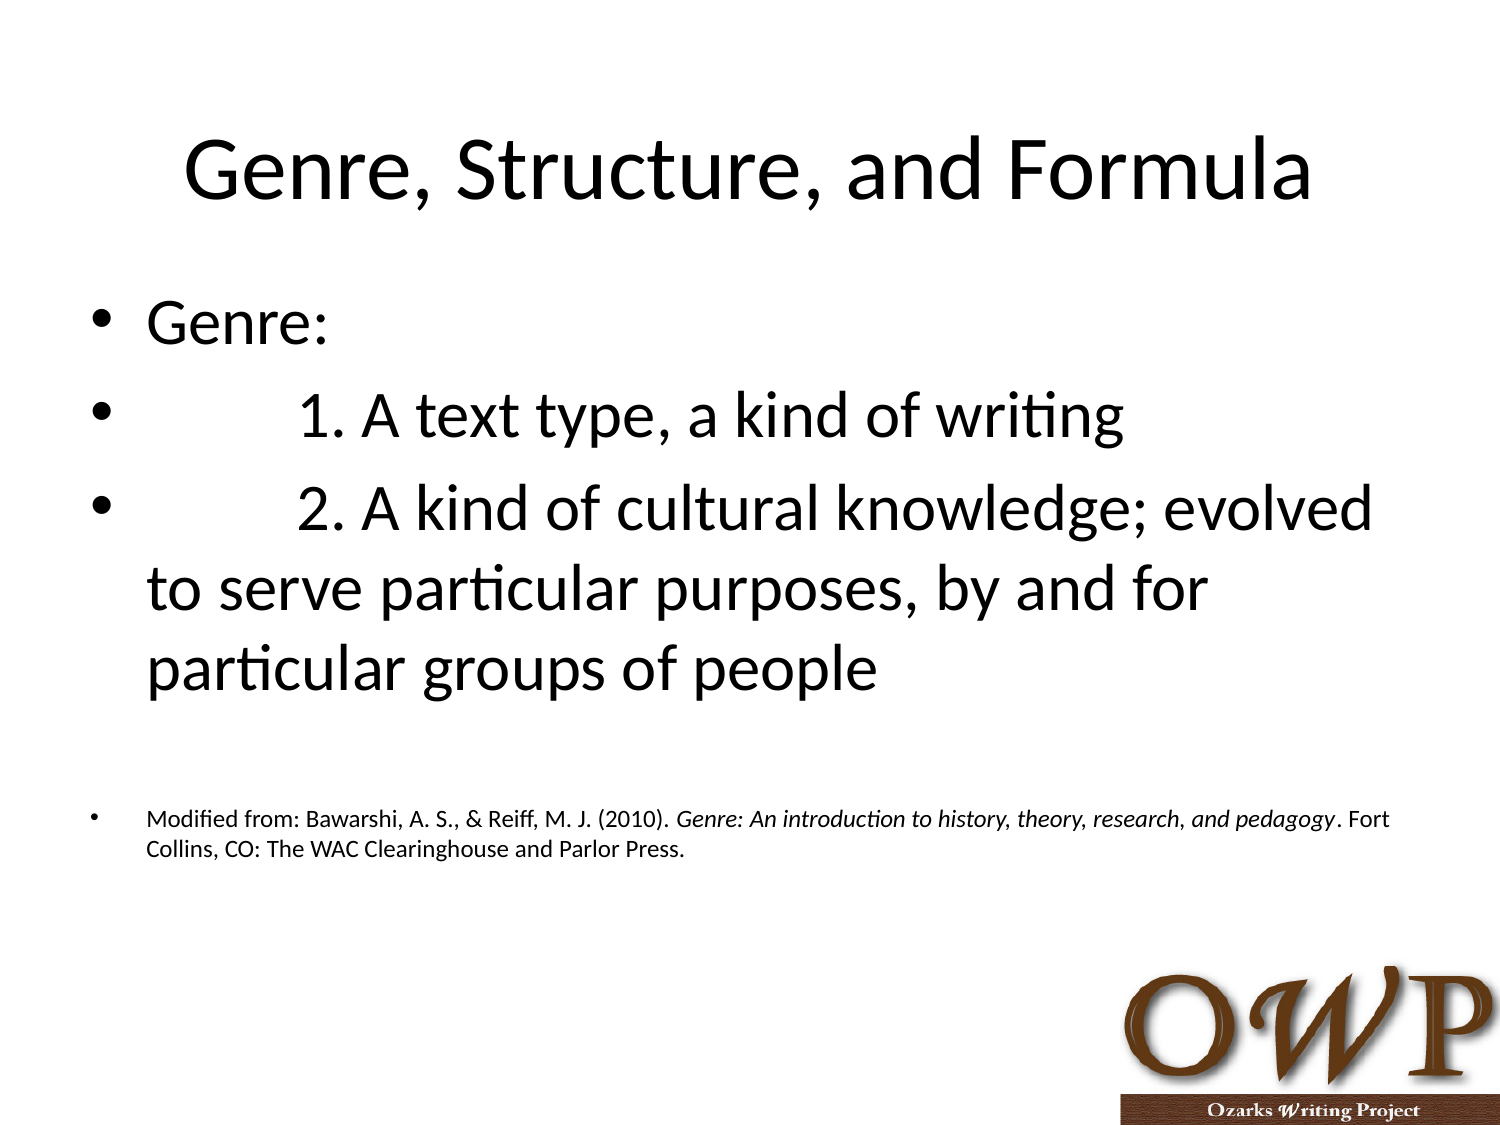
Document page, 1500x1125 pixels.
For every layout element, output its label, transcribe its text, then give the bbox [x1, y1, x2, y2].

title Genre, Structure, and Formula [75, 45, 1425, 233]
picture [1120, 957, 1500, 1125]
list Genre: 1. A text type, a kind of writing 2. A kind of cultural knowledge; evolved to serve particular purposes, by and for particular groups of people Modified from: Bawarshi, A. S., & Reiff, M. J. (2010). Genre: An introduction to history, theory, research, and pedagogy. Fort Collins, CO: The WAC Clearinghouse and Parlor Press. [75, 262, 1425, 1078]
